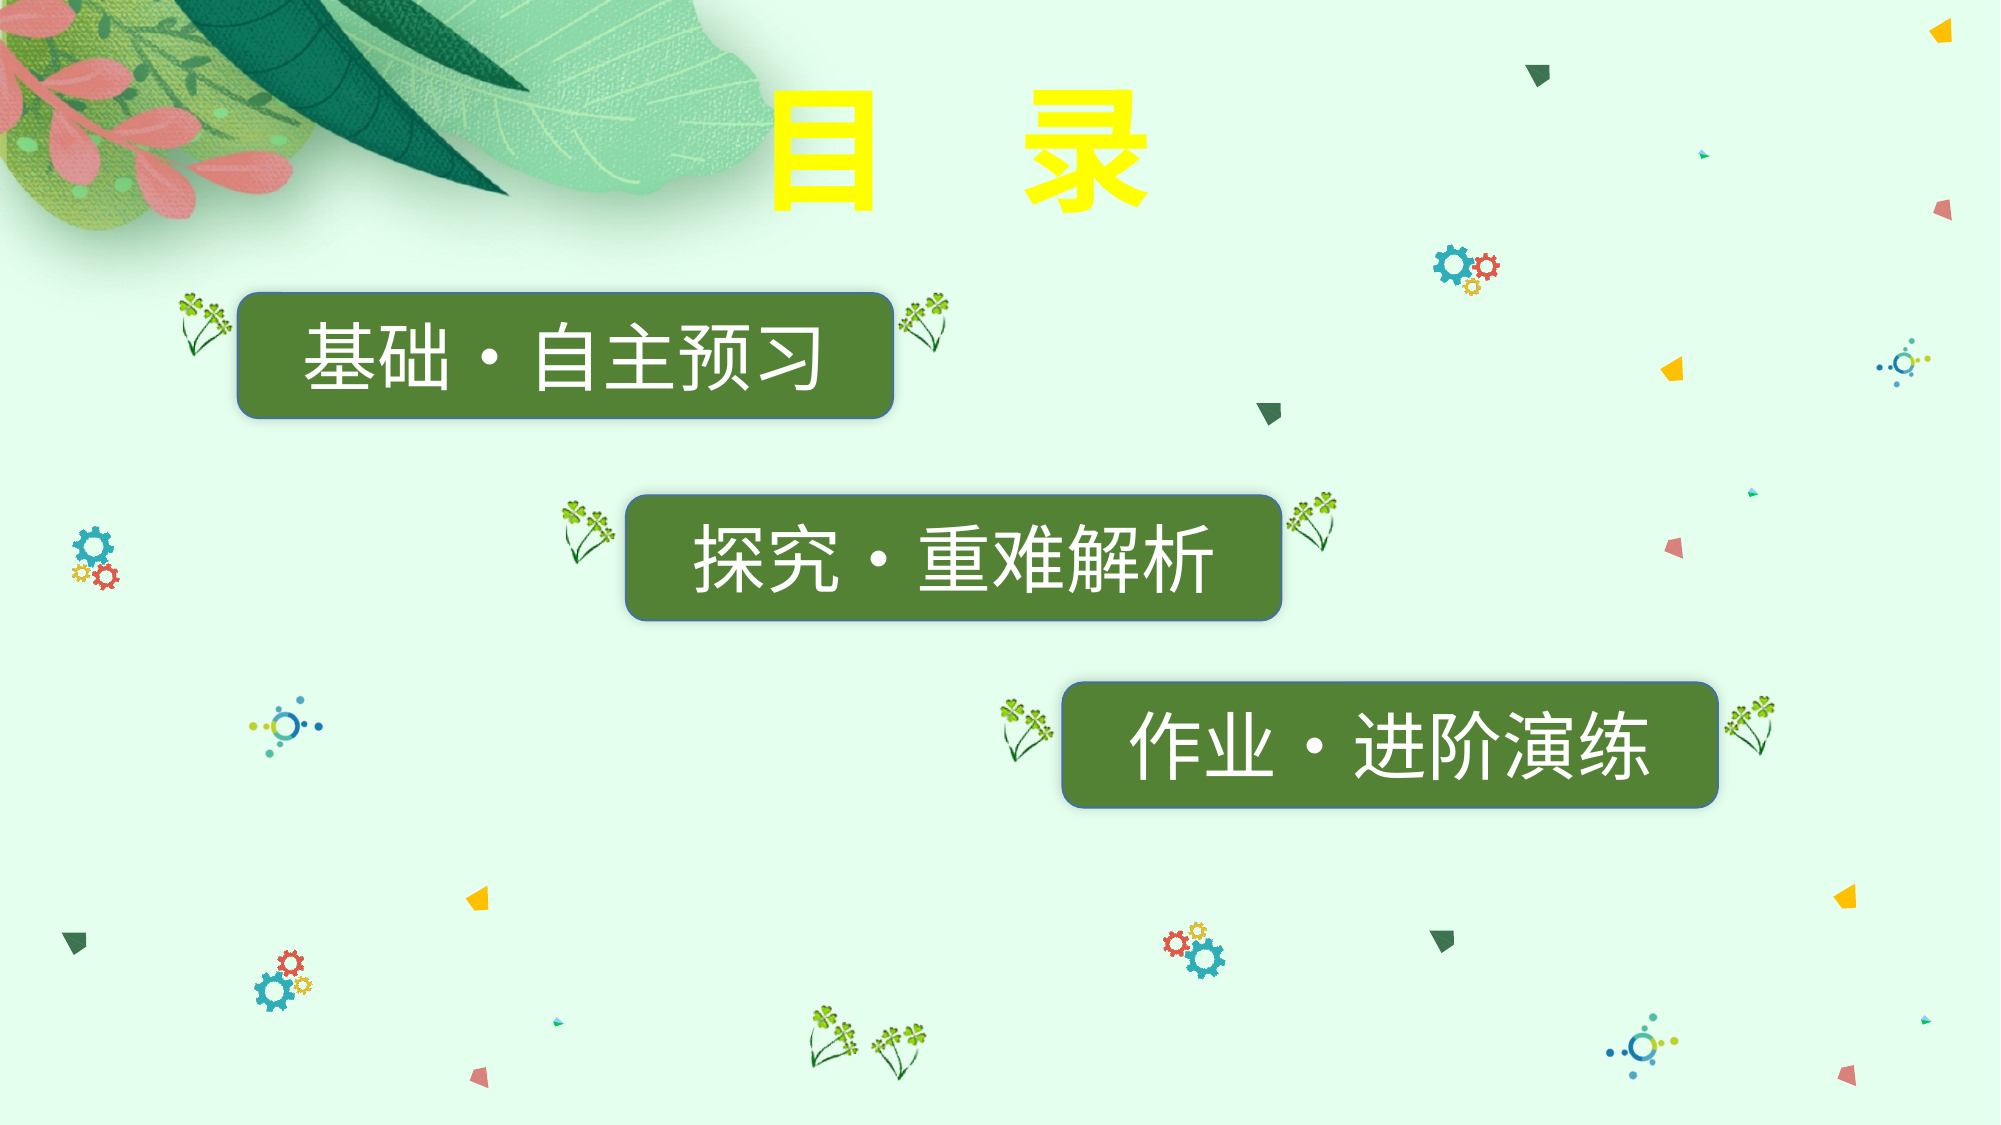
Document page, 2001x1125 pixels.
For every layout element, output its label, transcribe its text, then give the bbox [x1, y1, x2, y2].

text_box 目 录 [740, 55, 1171, 236]
text_box 基础•自主预习 [236, 291, 895, 420]
text_box 探究•重难解析 [624, 494, 1283, 622]
text_box 作业•进阶演练 [1061, 681, 1719, 809]
picture [0, 0, 2001, 1125]
